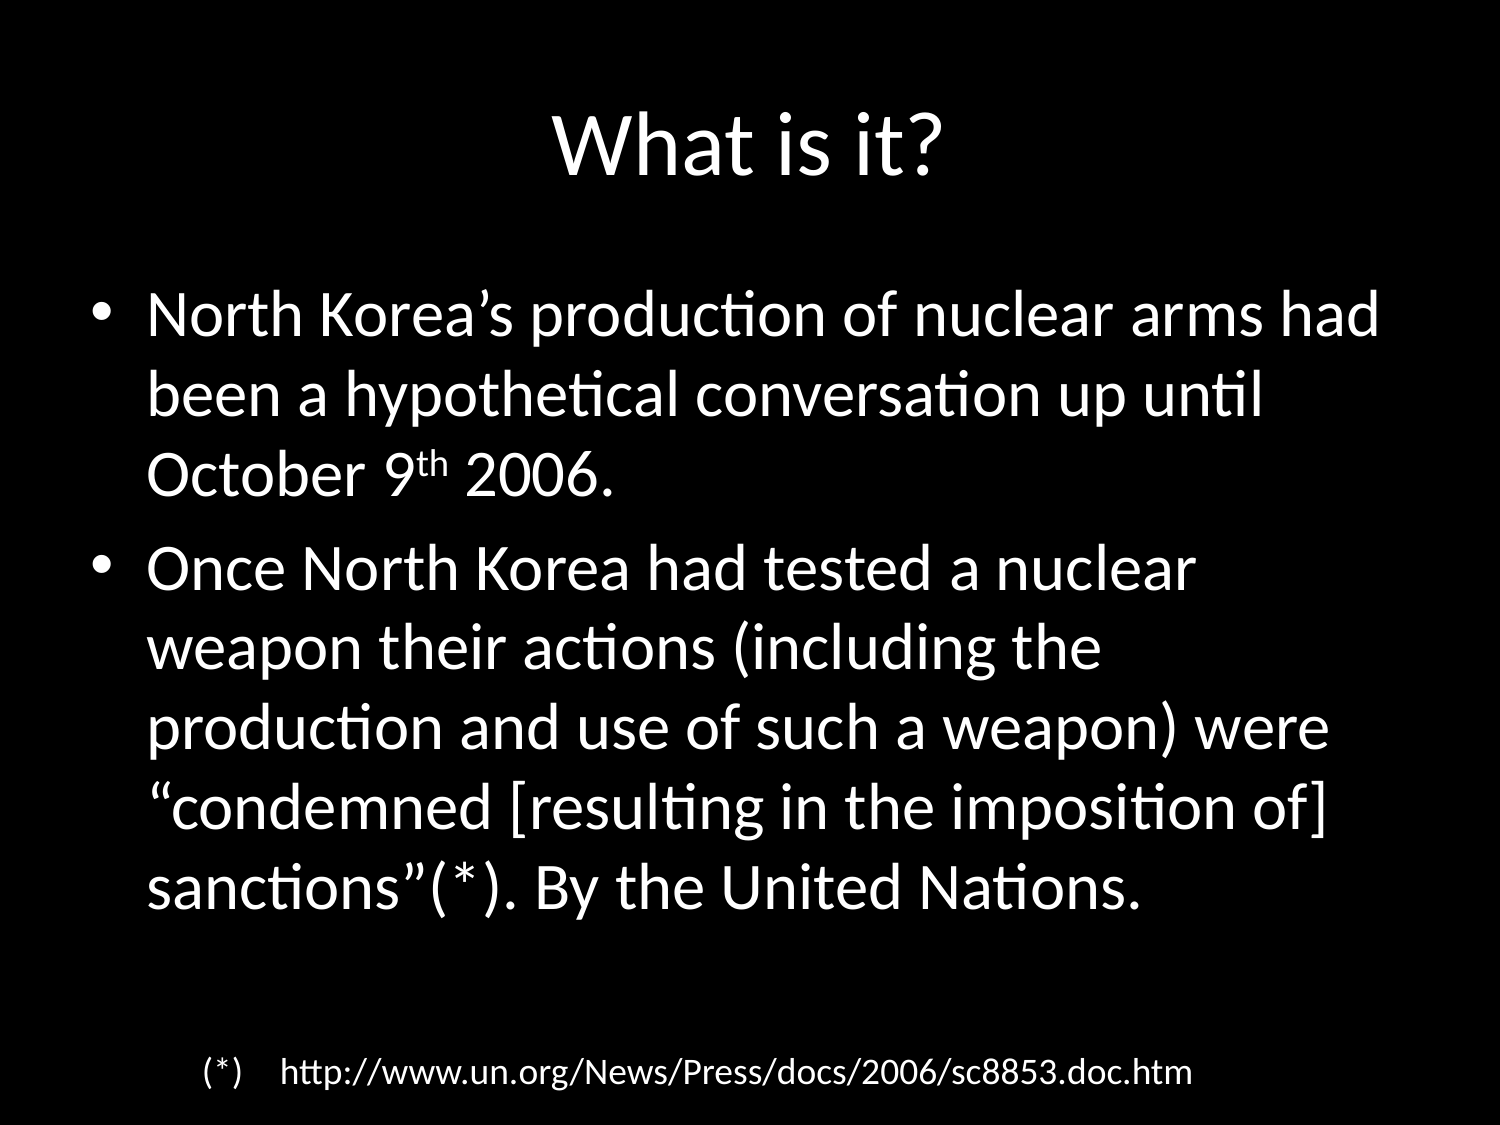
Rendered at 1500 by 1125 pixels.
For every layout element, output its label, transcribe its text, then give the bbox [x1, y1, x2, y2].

title What is it? [75, 45, 1425, 233]
text_box http://www.un.org/News/Press/docs/2006/sc8853.doc.htm [265, 1039, 1210, 1100]
text_box (*) [187, 1039, 259, 1100]
list North Korea’s production of nuclear arms had been a hypothetical conversation up until October 9th 2006. Once North Korea had tested a nuclear weapon their actions (including the production and use of such a weapon) were “condemned [resulting in the imposition of] sanctions”(*). By the United Nations. [75, 262, 1425, 1005]
